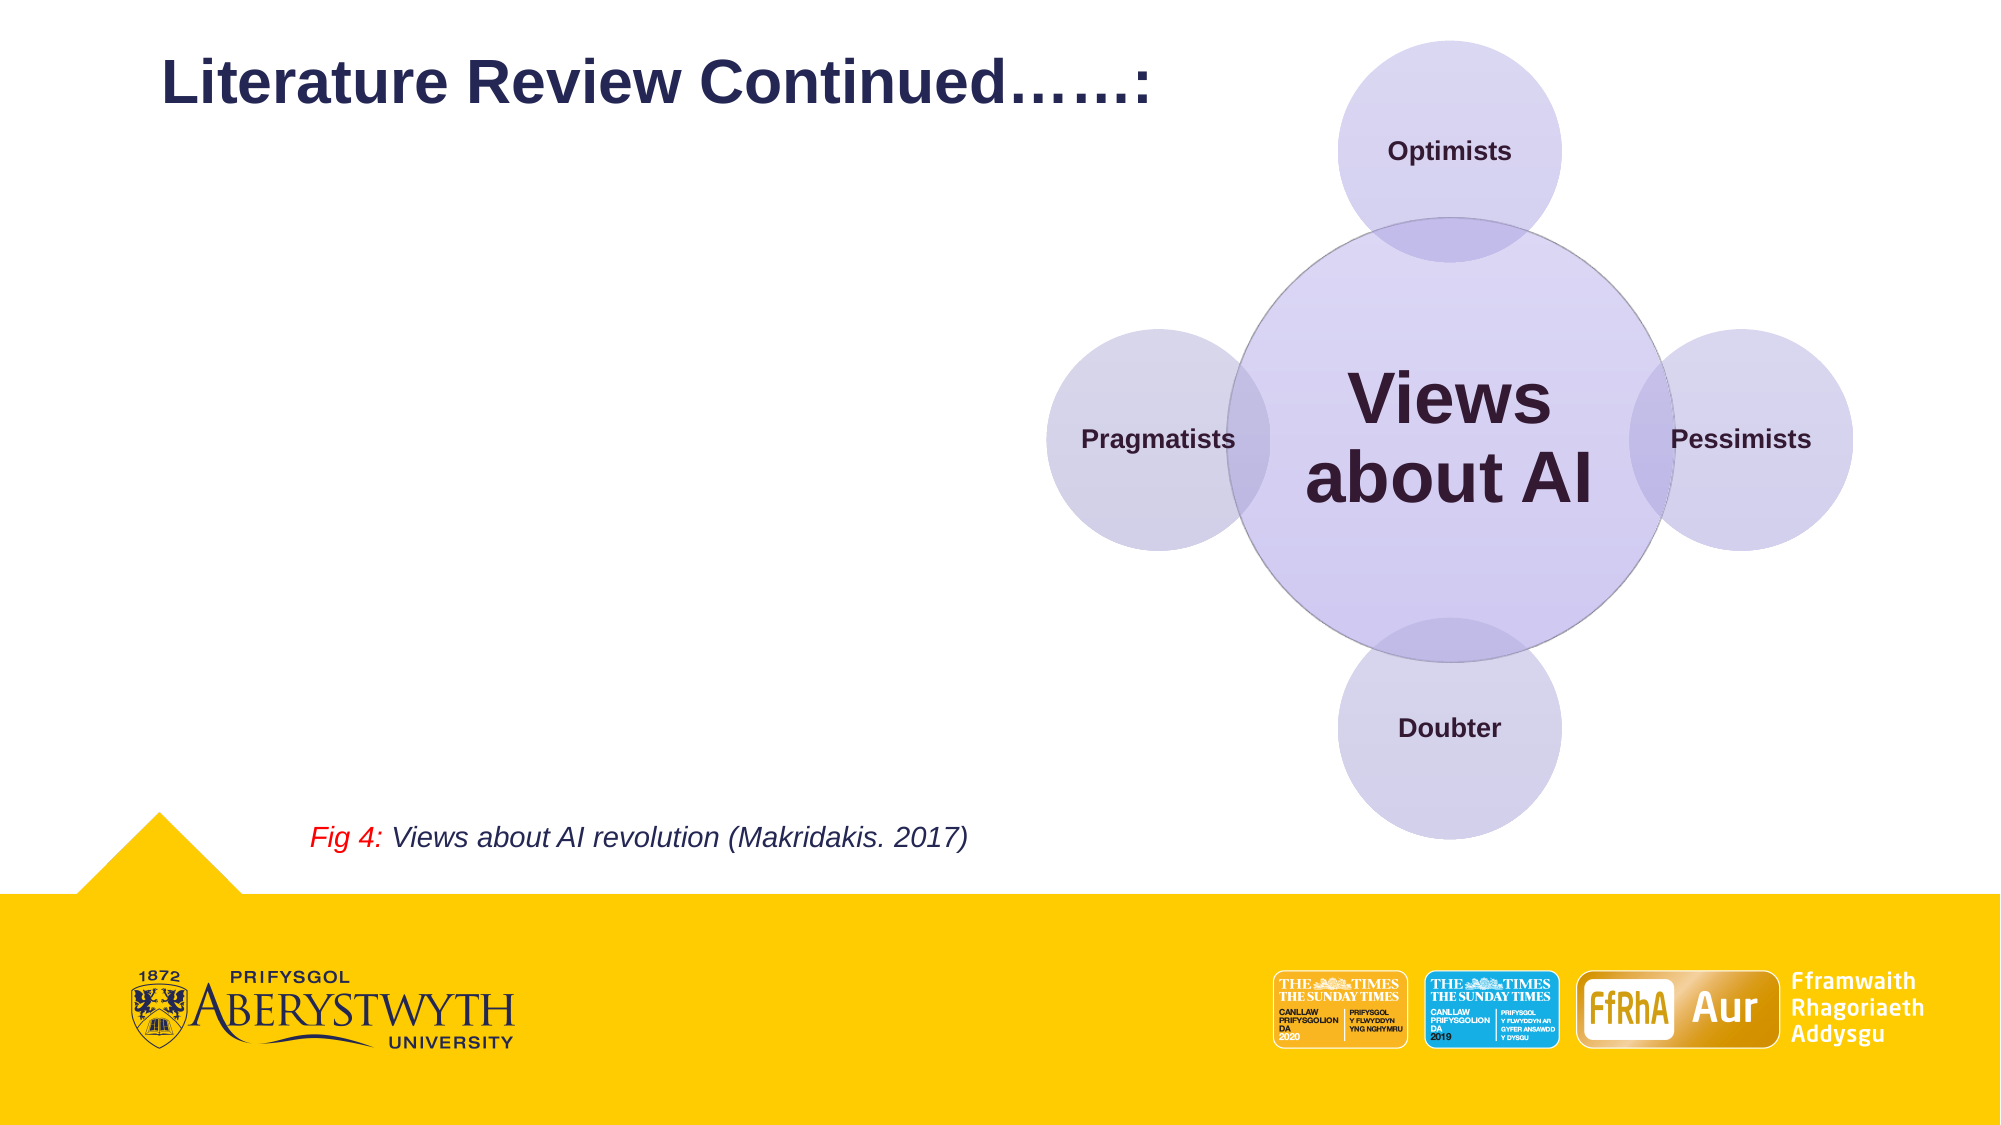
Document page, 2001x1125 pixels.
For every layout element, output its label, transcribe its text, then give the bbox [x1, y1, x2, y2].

picture [0, 812, 2000, 1125]
text_box Pessimists [1678, 329, 1854, 551]
text_box Doubter [1338, 665, 1562, 812]
text_box Literature Review Continued……: [146, 40, 1372, 125]
text_box Pragmatists [1046, 329, 1222, 551]
text_box Optimists [1338, 40, 1562, 214]
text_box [1222, 214, 1678, 665]
